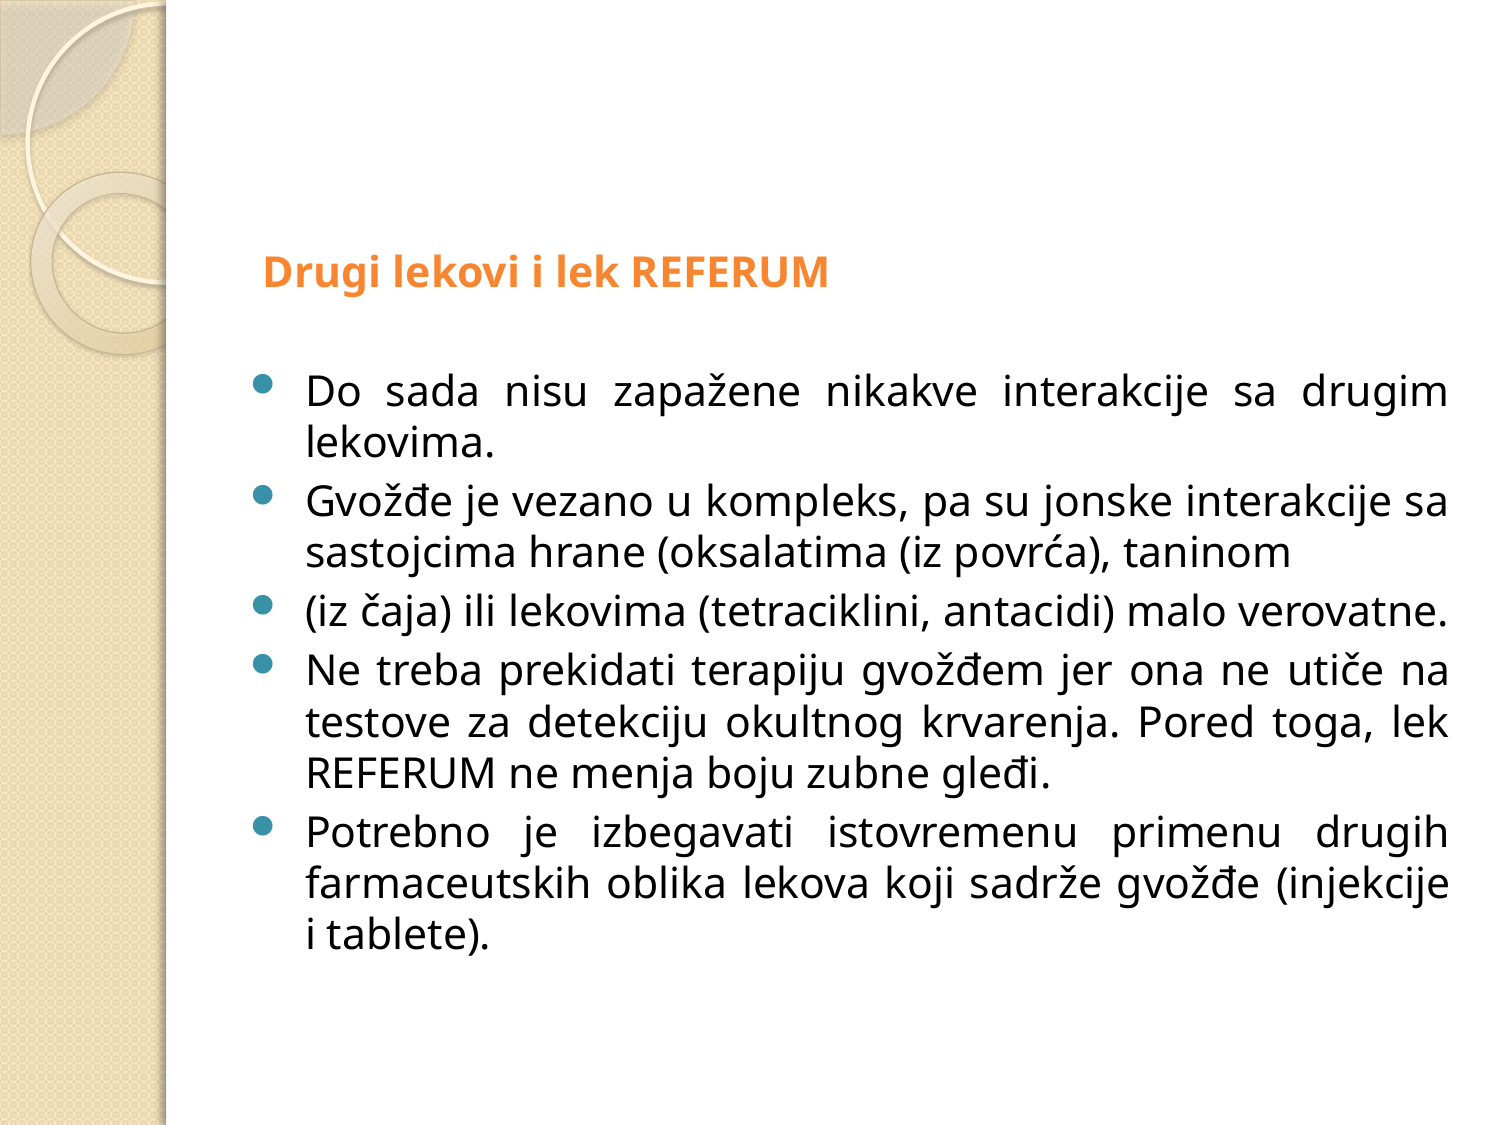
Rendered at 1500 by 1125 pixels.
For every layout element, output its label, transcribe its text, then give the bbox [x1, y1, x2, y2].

list Drugi lekovi i lek REFERUM Do sada nisu zapažene nikakve interakcije sa drugim lekovima. Gvožđe je vezano u kompleks, pa su jonske interakcije sa sastojcima hrane (oksalatima (iz povrća), taninom (iz čaja) ili lekovima (tetraciklini, antacidi) malo verovatne. Ne treba prekidati terapiju gvožđem jer ona ne utiče na testove za detekciju okultnog krvarenja. Pored toga, lek REFERUM ne menja boju zubne gleđi. Potrebno je izbegavati istovremenu primenu drugih farmaceutskih oblika lekova koji sadrže gvožđe (injekcije i tablete). [235, 237, 1466, 1025]
